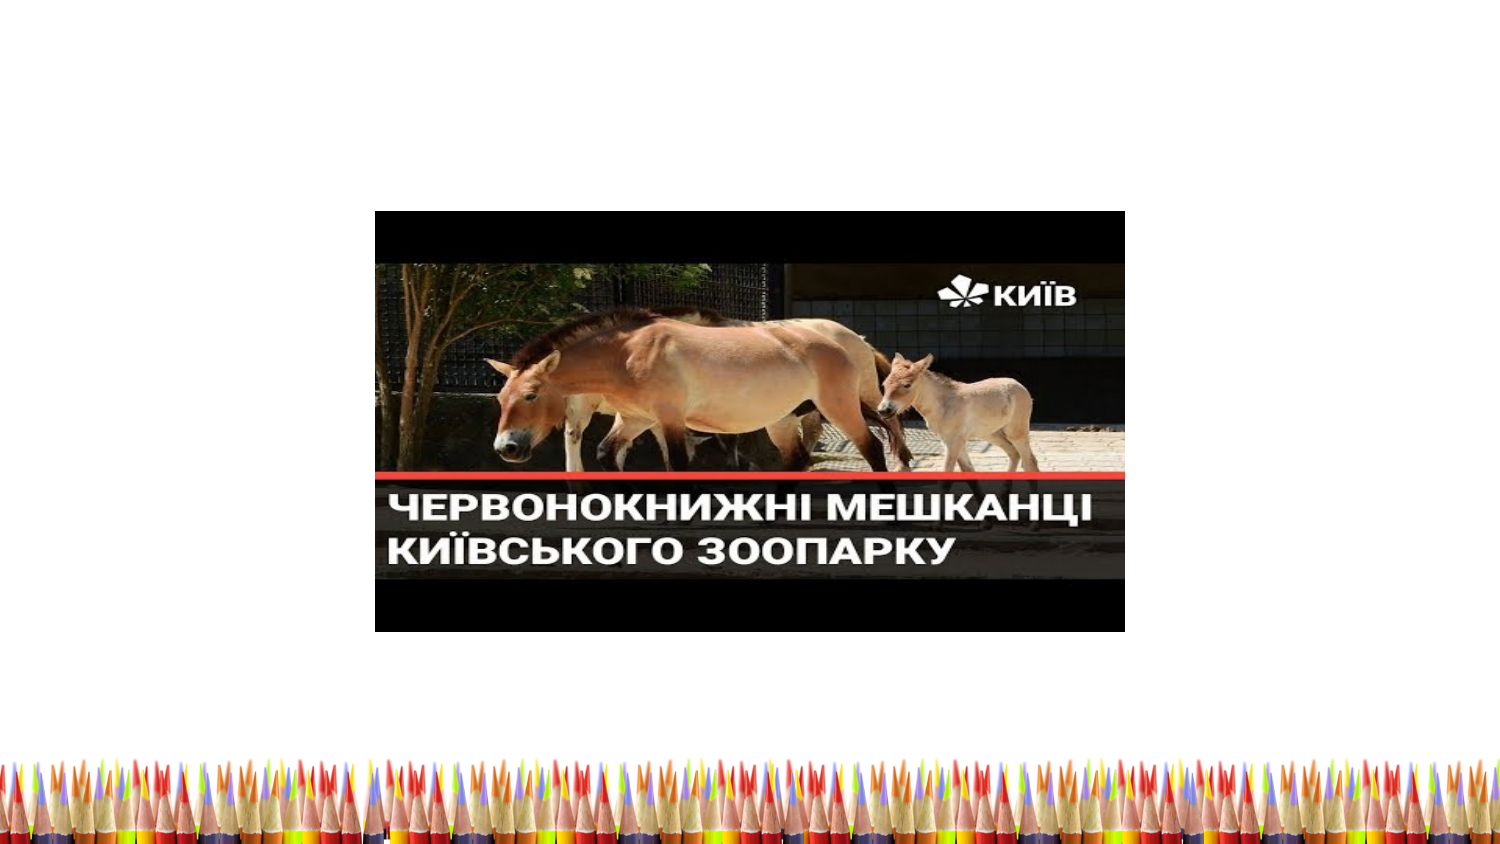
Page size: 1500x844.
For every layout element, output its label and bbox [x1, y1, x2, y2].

picture [0, 756, 1500, 844]
text_box [374, 210, 1126, 633]
